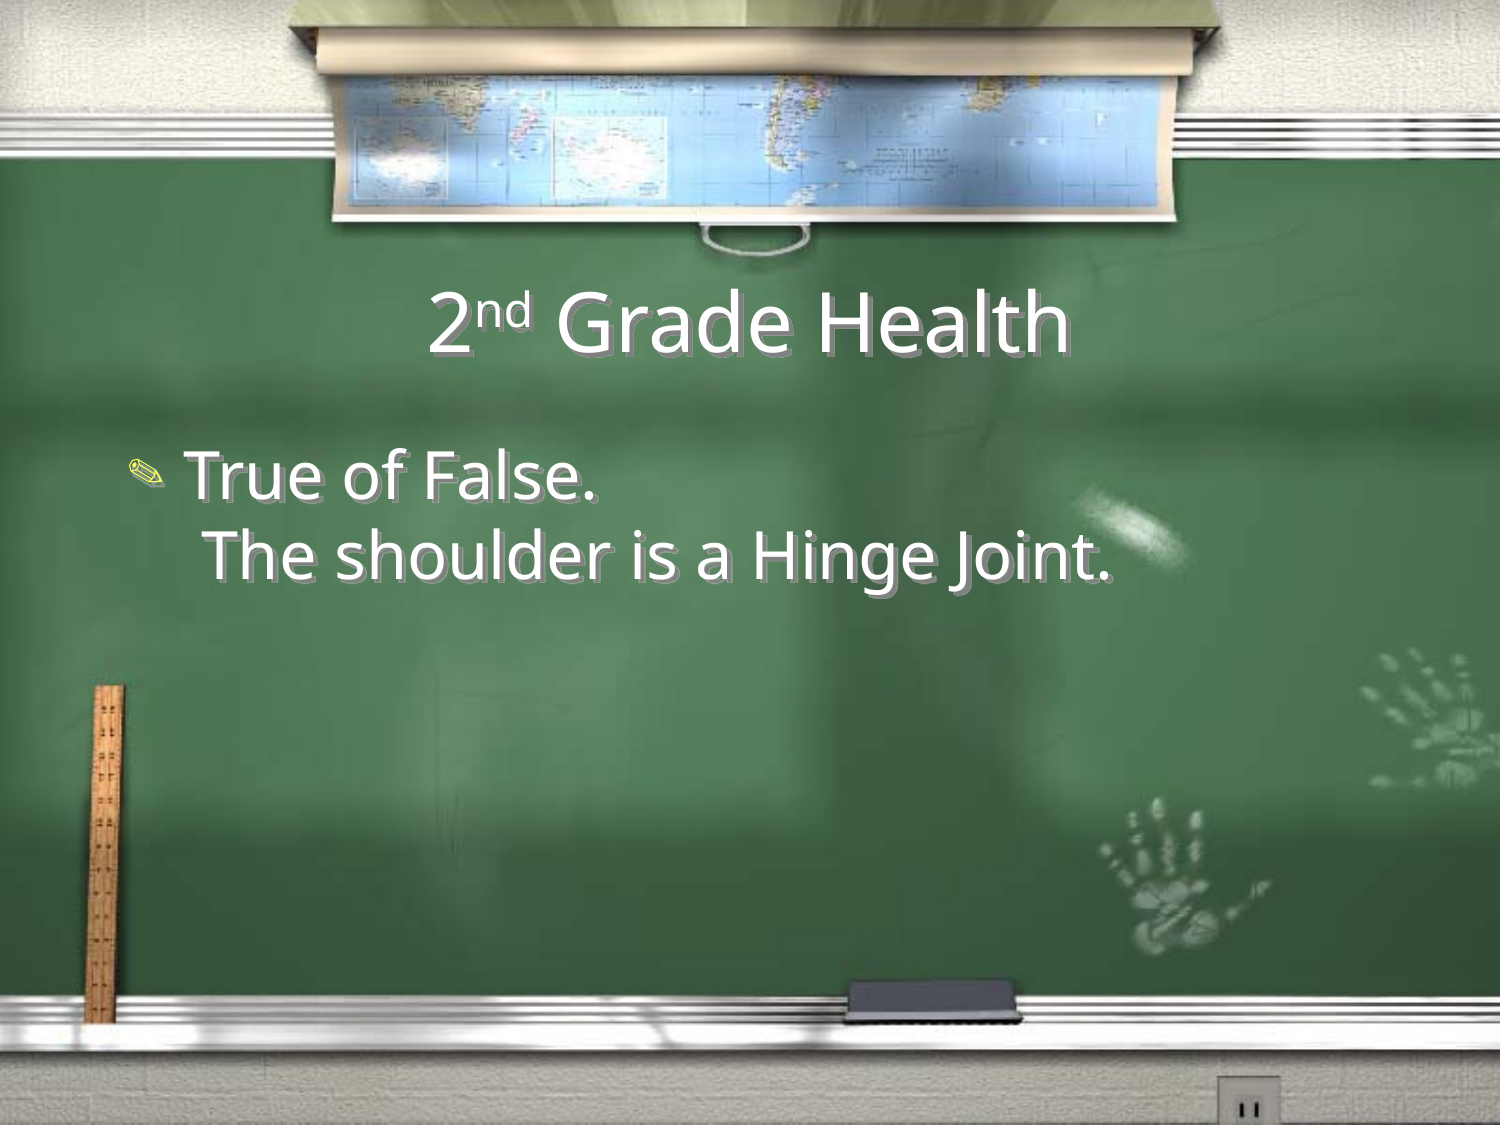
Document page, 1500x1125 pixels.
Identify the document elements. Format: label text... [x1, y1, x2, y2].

picture [0, 0, 1500, 1125]
title 2nd Grade Health [112, 224, 1388, 413]
list True of False. The shoulder is a Hinge Joint. [112, 424, 1388, 1001]
